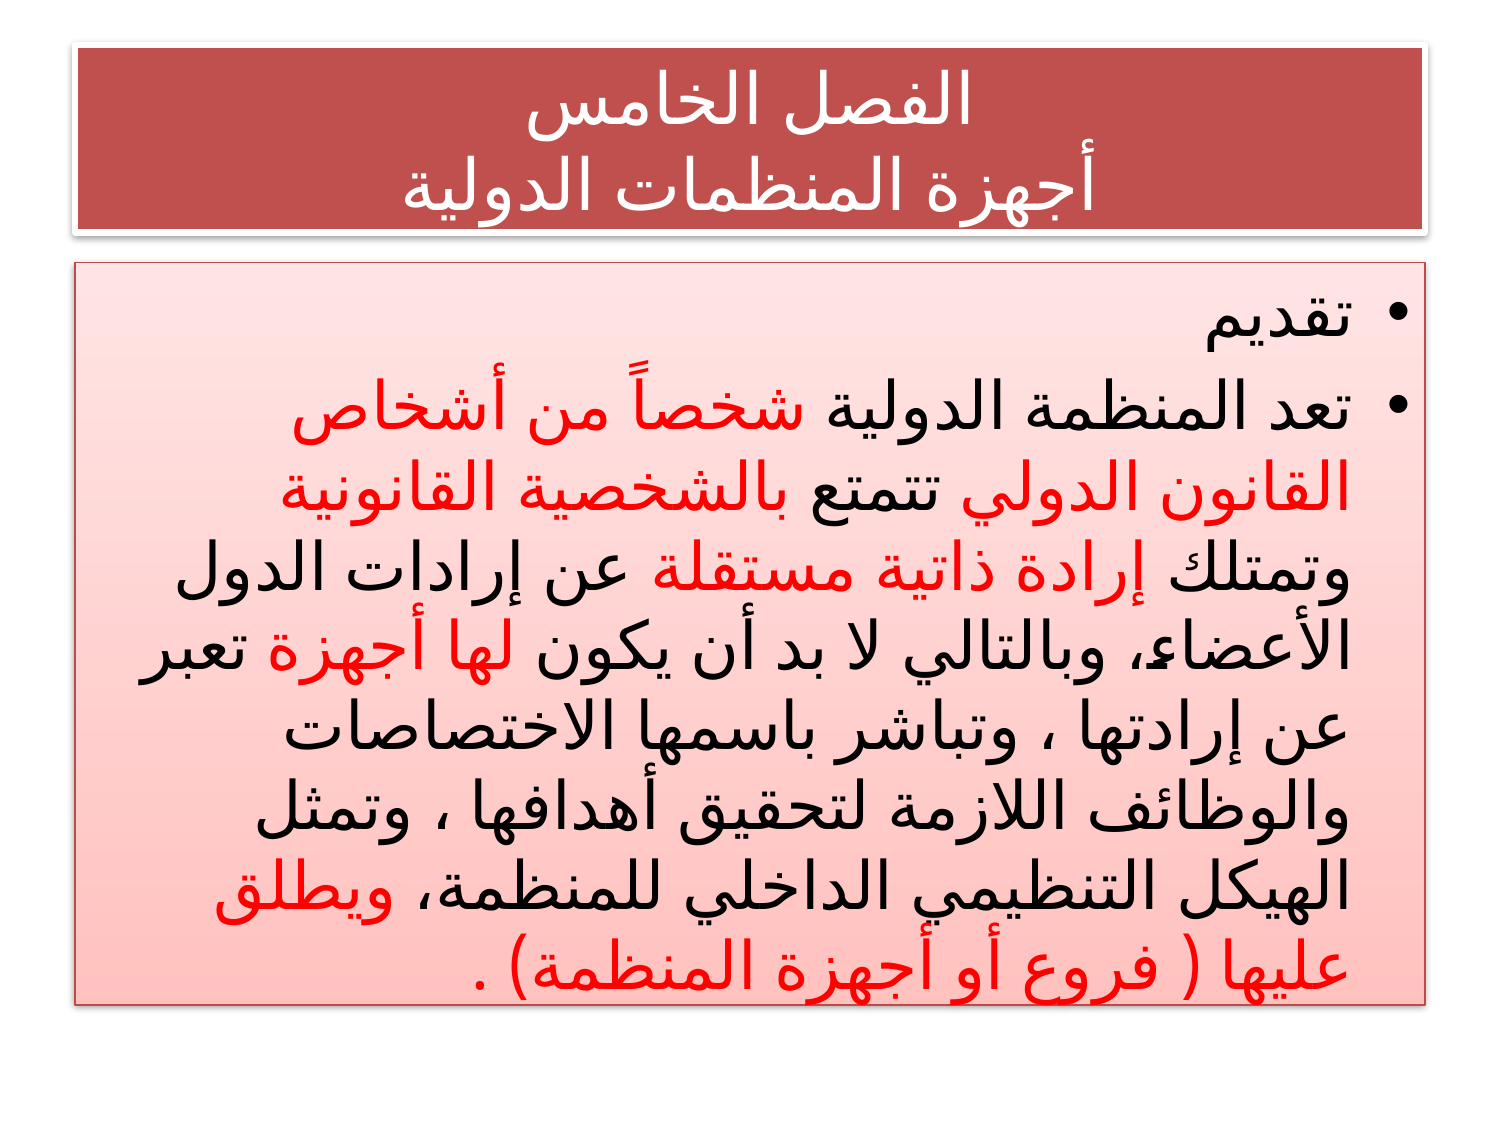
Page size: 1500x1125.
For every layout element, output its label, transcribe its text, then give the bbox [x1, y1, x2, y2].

title الفصل الخامس أجهزة المنظمات الدولية [72, 42, 1428, 236]
list تقديم تعد المنظمة الدولية شخصاً من أشخاص القانون الدولي تتمتع بالشخصية القانونية وتمتلك إرادة ذاتية مستقلة عن إرادات الدول الأعضاء، وبالتالي لا بد أن يكون لها أجهزة تعبر عن إرادتها ، وتباشر باسمها الاختصاصات والوظائف اللازمة لتحقيق أهدافها ، وتمثل الهيكل التنظيمي الداخلي للمنظمة، ويطلق عليها ( فروع أو أجهزة المنظمة) . [74, 262, 1426, 1006]
